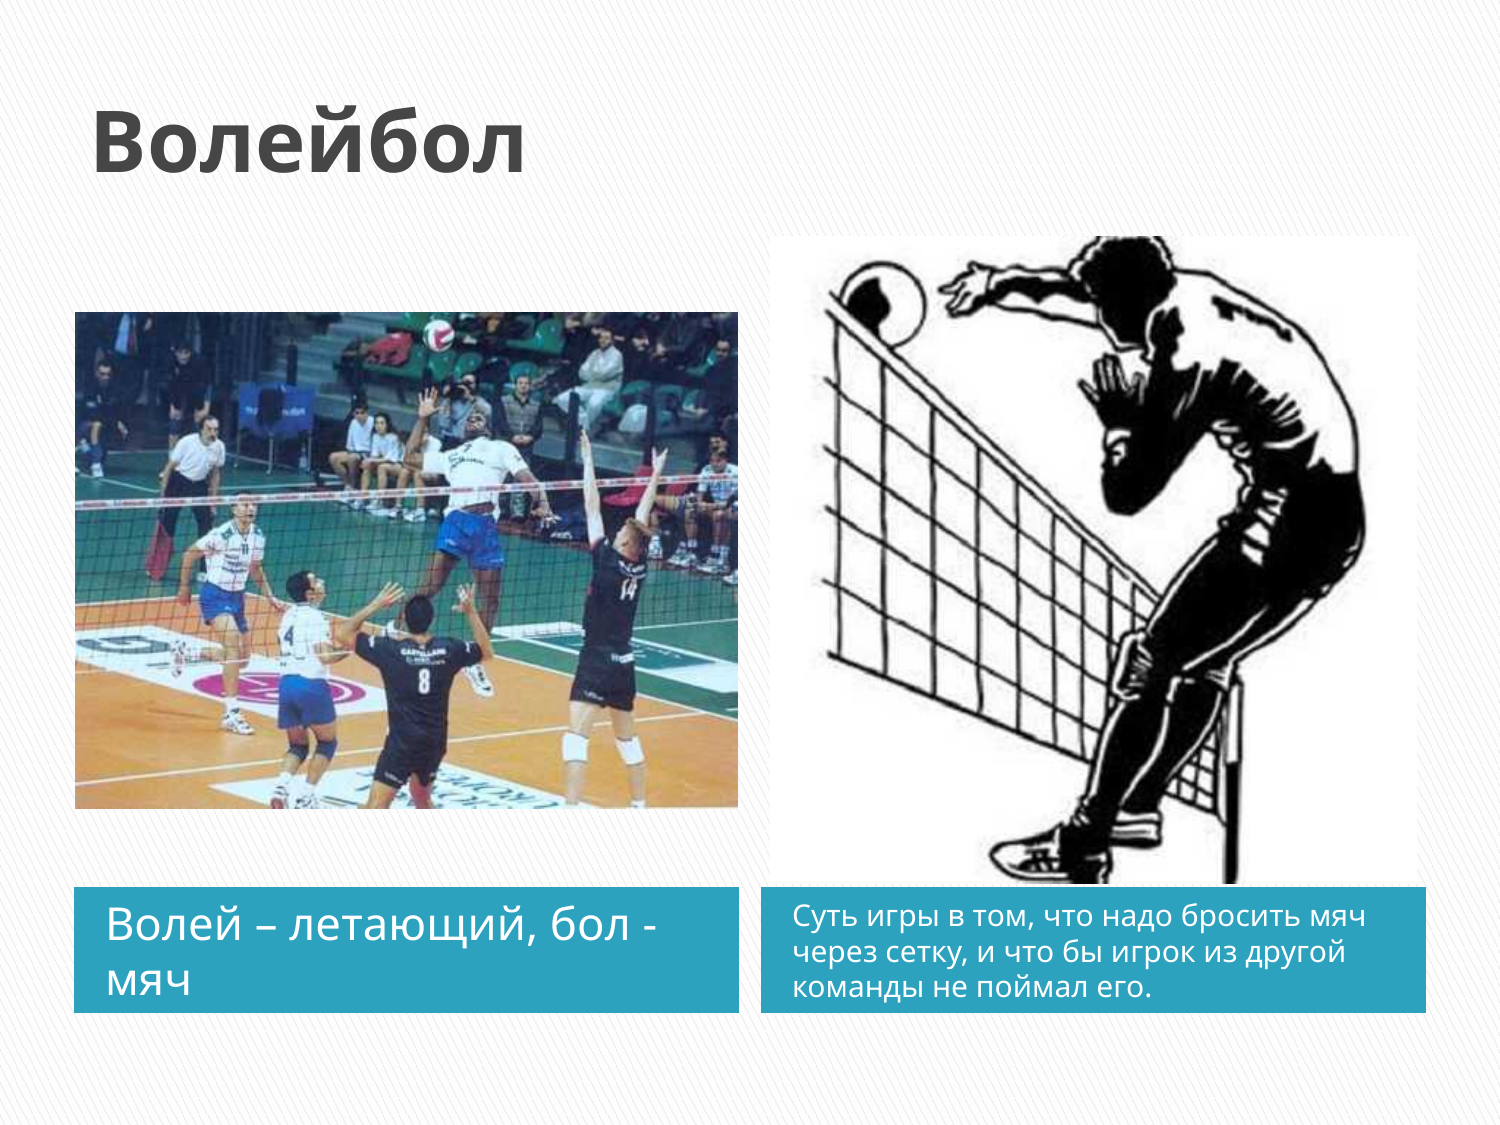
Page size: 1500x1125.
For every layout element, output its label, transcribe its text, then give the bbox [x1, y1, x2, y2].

list Суть игры в том, что надо бросить мяч через сетку, и что бы игрок из другой команды не поймал его. [761, 887, 1426, 1013]
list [74, 311, 738, 809]
list Волей – летающий, бол - мяч [74, 887, 739, 1013]
title Волейбол [75, 44, 1425, 233]
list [769, 236, 1417, 884]
